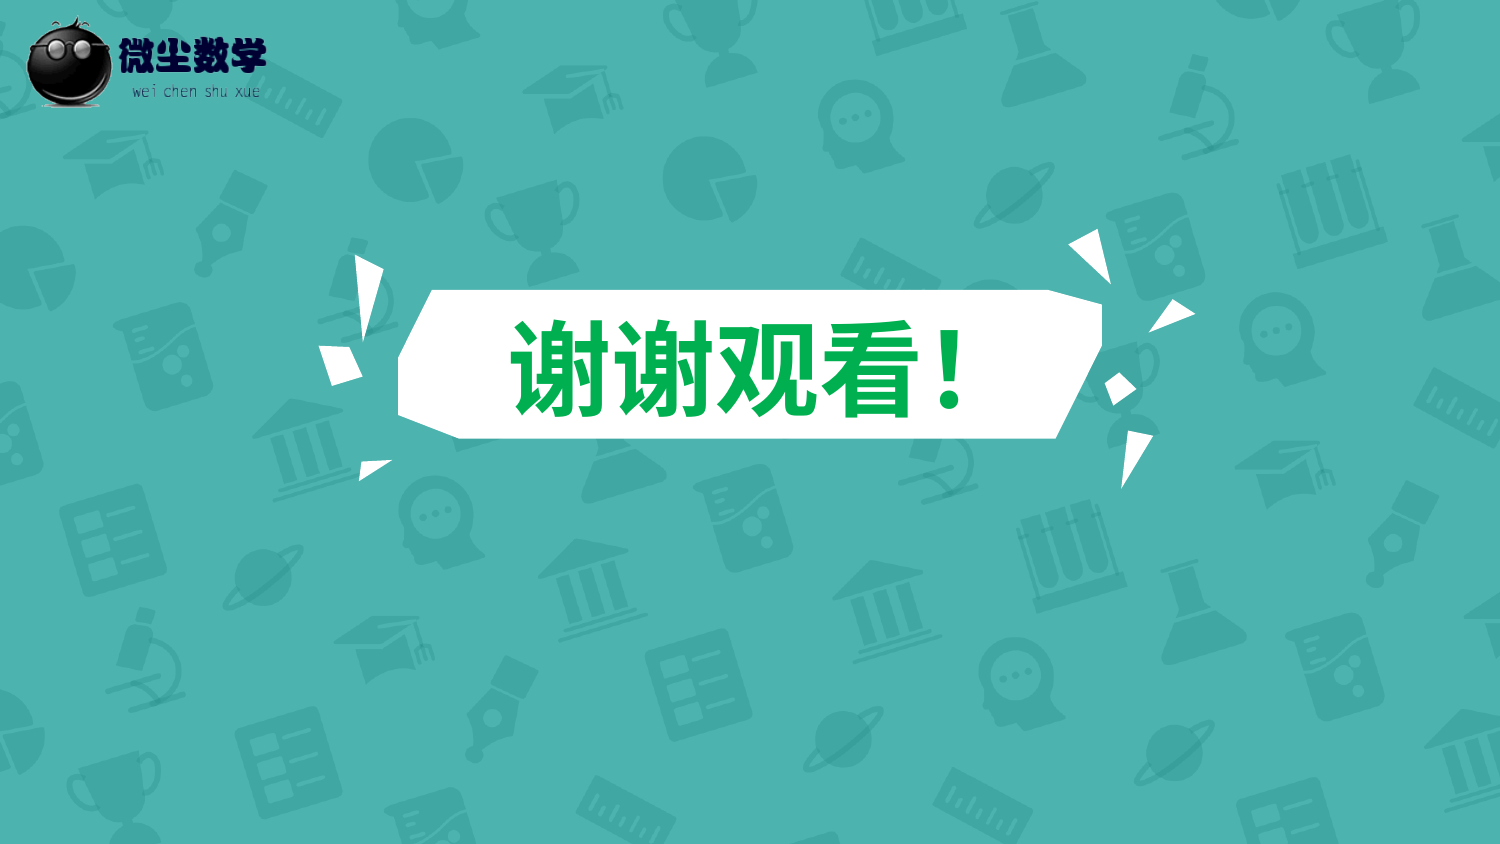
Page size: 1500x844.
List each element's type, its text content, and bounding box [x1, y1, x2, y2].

text_box [1145, 297, 1198, 335]
text_box [1066, 227, 1113, 288]
text_box [357, 458, 393, 484]
text_box [317, 344, 365, 388]
text_box [397, 288, 1103, 440]
text_box 谢谢观看！ [495, 298, 1037, 436]
text_box [1120, 429, 1155, 490]
text_box [353, 252, 385, 343]
text_box [1103, 371, 1139, 408]
picture [0, 0, 1500, 844]
